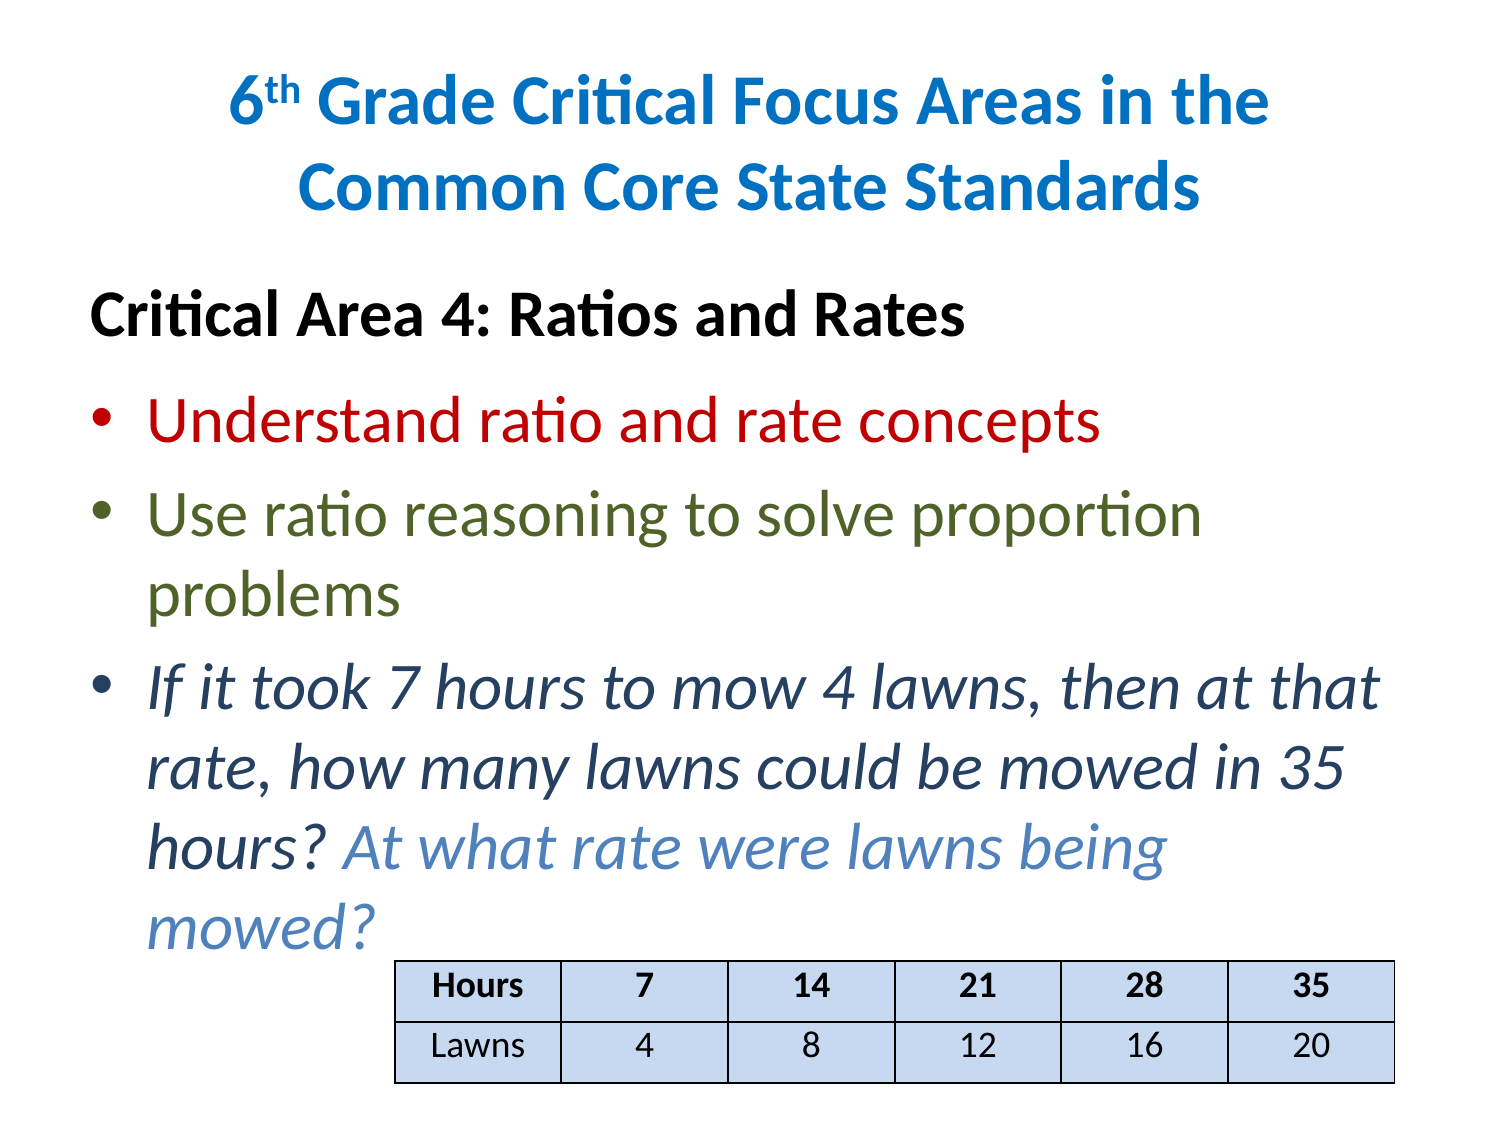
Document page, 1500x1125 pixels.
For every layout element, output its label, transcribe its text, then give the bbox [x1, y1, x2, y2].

table_cell 4 [562, 1023, 727, 1082]
table_header 21 [896, 962, 1060, 1021]
table_cell 12 [896, 1023, 1060, 1082]
table_header 7 [562, 962, 727, 1021]
table_cell 20 [1229, 1023, 1394, 1082]
list Critical Area 4: Ratios and Rates Understand ratio and rate concepts Use ratio reasoning to solve proportion problems If it took 7 hours to mow 4 lawns, then at that rate, how many lawns could be mowed in 35 hours? At what rate were lawns being mowed? [75, 262, 1425, 1005]
table_header 28 [1062, 962, 1227, 1021]
table_cell 8 [729, 1023, 894, 1082]
table_header 35 [1229, 962, 1394, 1021]
table_header Hours [396, 962, 560, 1021]
title 6th Grade Critical Focus Areas in the Common Core State Standards [75, 45, 1425, 233]
table_cell 16 [1062, 1023, 1227, 1082]
table_cell Lawns [396, 1023, 560, 1082]
table_header 14 [729, 962, 894, 1021]
